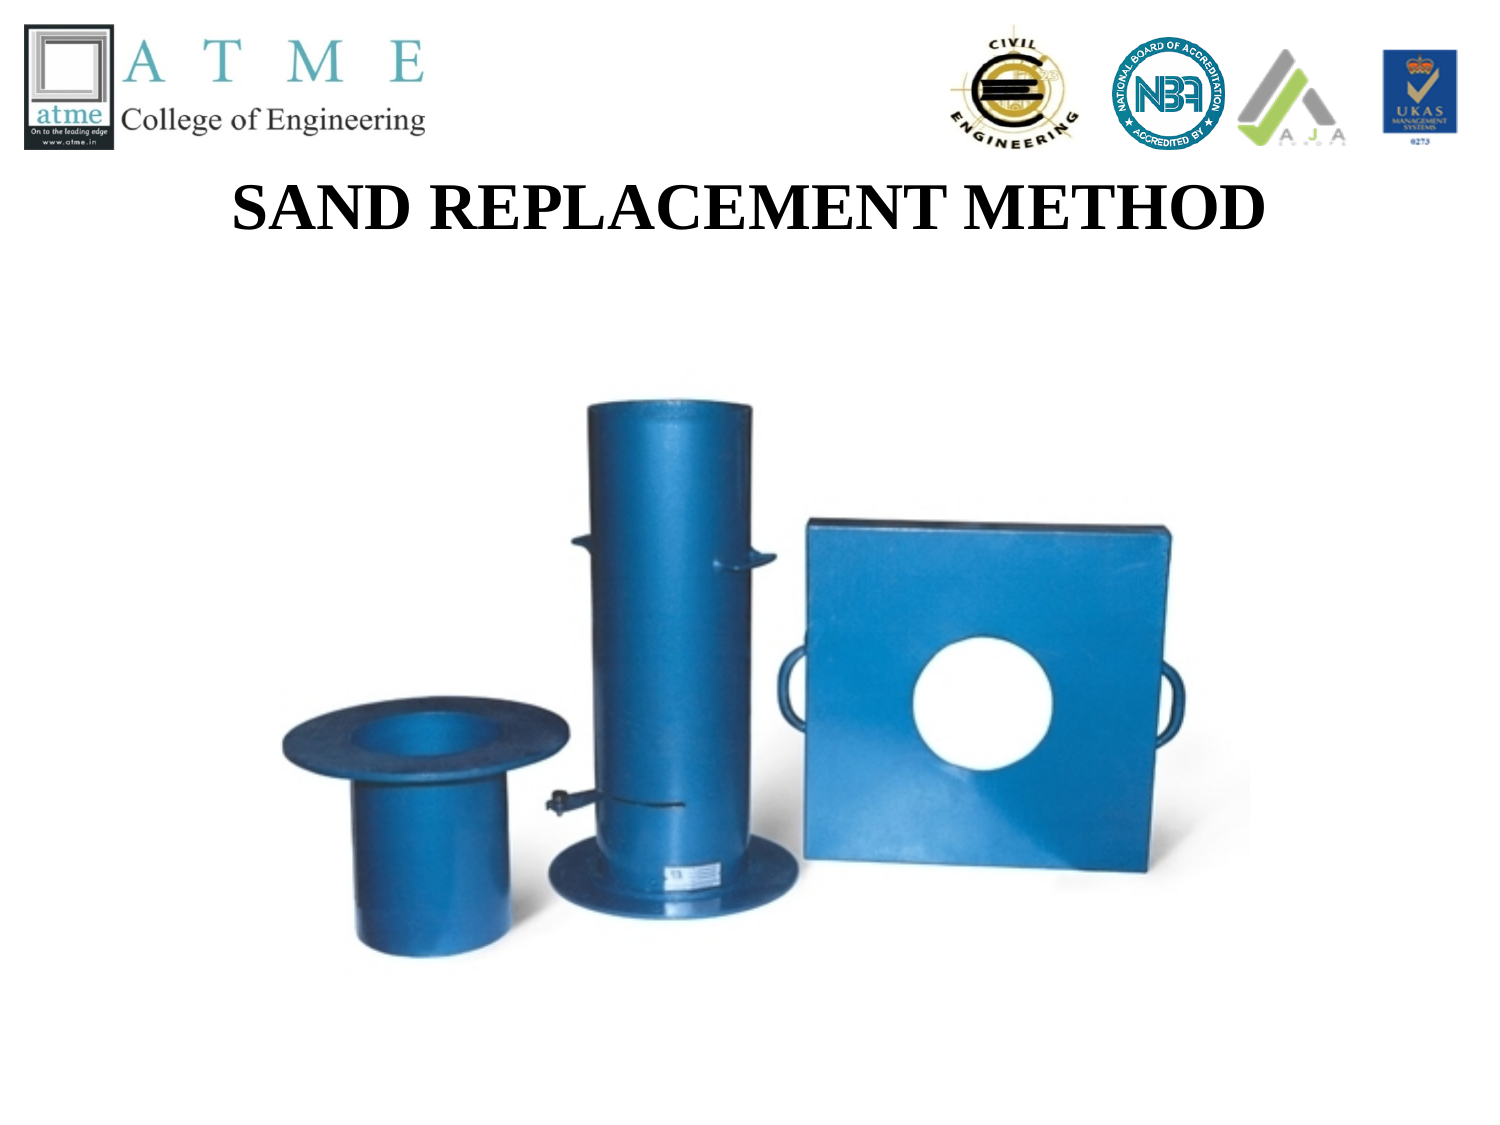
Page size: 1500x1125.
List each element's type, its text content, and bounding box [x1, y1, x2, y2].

picture [1209, 103, 1218, 120]
picture [1237, 49, 1458, 146]
picture [1112, 37, 1213, 137]
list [249, 274, 1251, 1076]
picture [1179, 37, 1225, 79]
title SAND REPLACEMENT METHOD [75, 137, 1425, 268]
picture [950, 24, 1080, 137]
picture [1208, 109, 1225, 137]
picture [24, 24, 425, 150]
